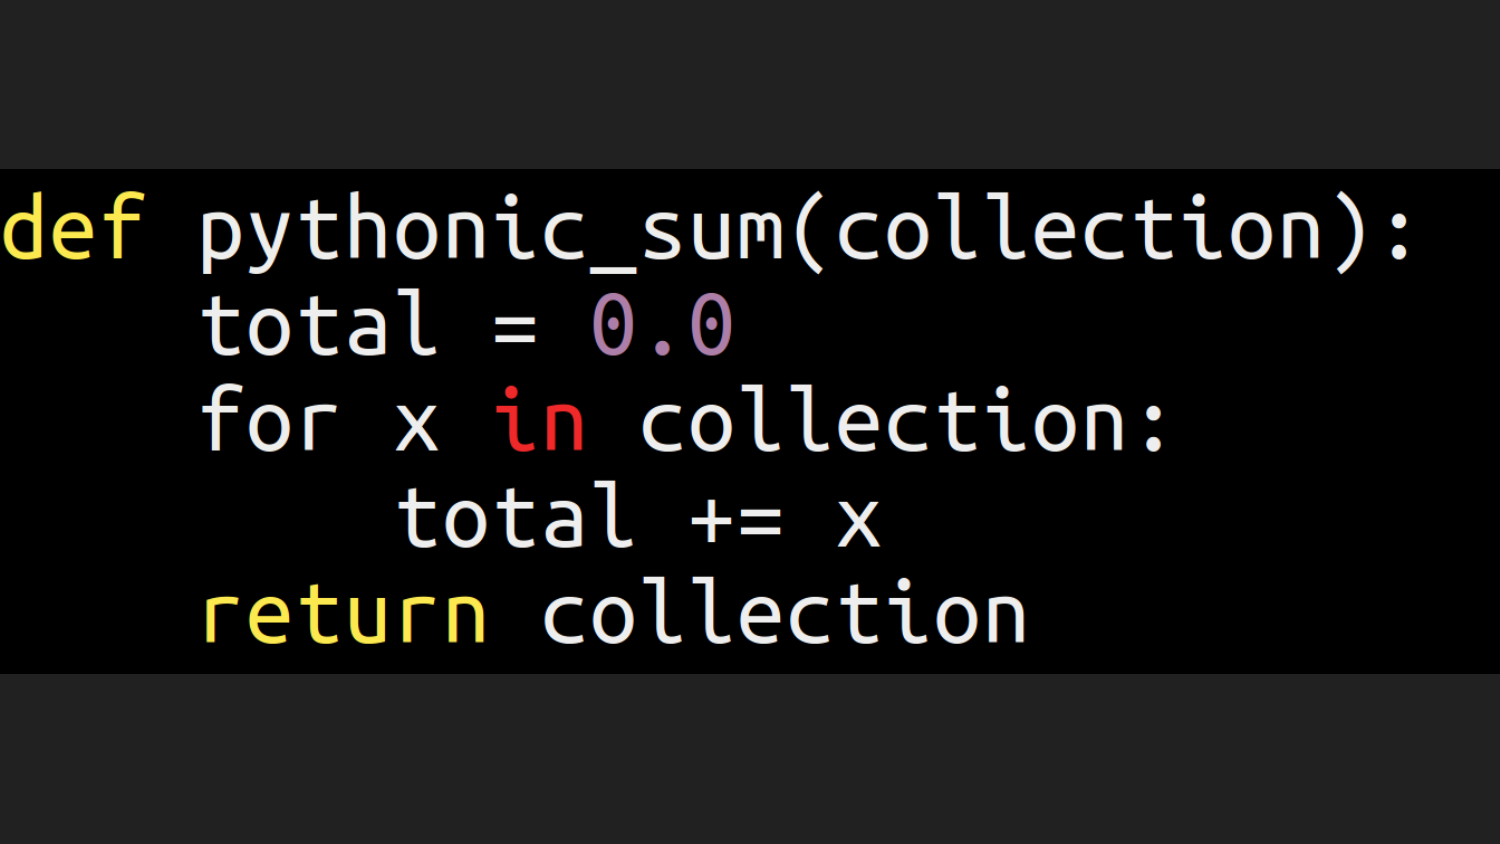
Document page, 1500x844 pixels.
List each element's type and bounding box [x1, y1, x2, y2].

picture [0, 169, 1500, 675]
